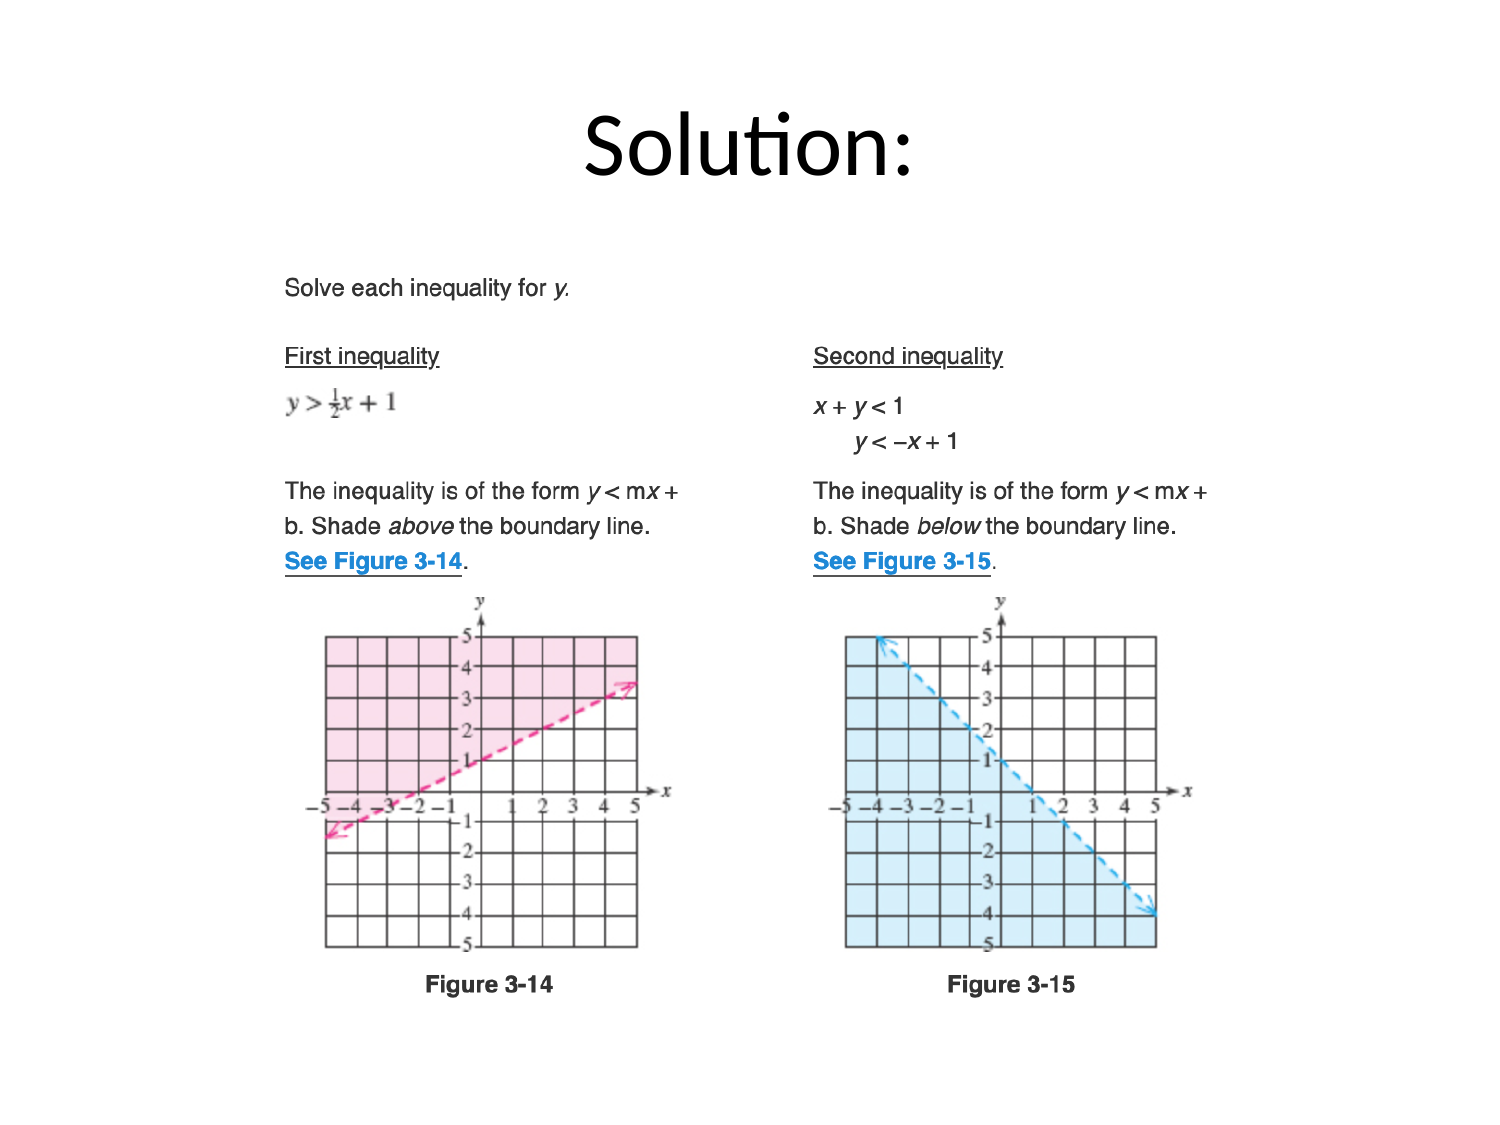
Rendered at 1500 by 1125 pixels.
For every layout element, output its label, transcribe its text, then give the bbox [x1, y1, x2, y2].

title Solution: [75, 45, 1425, 233]
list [74, 262, 1426, 1006]
